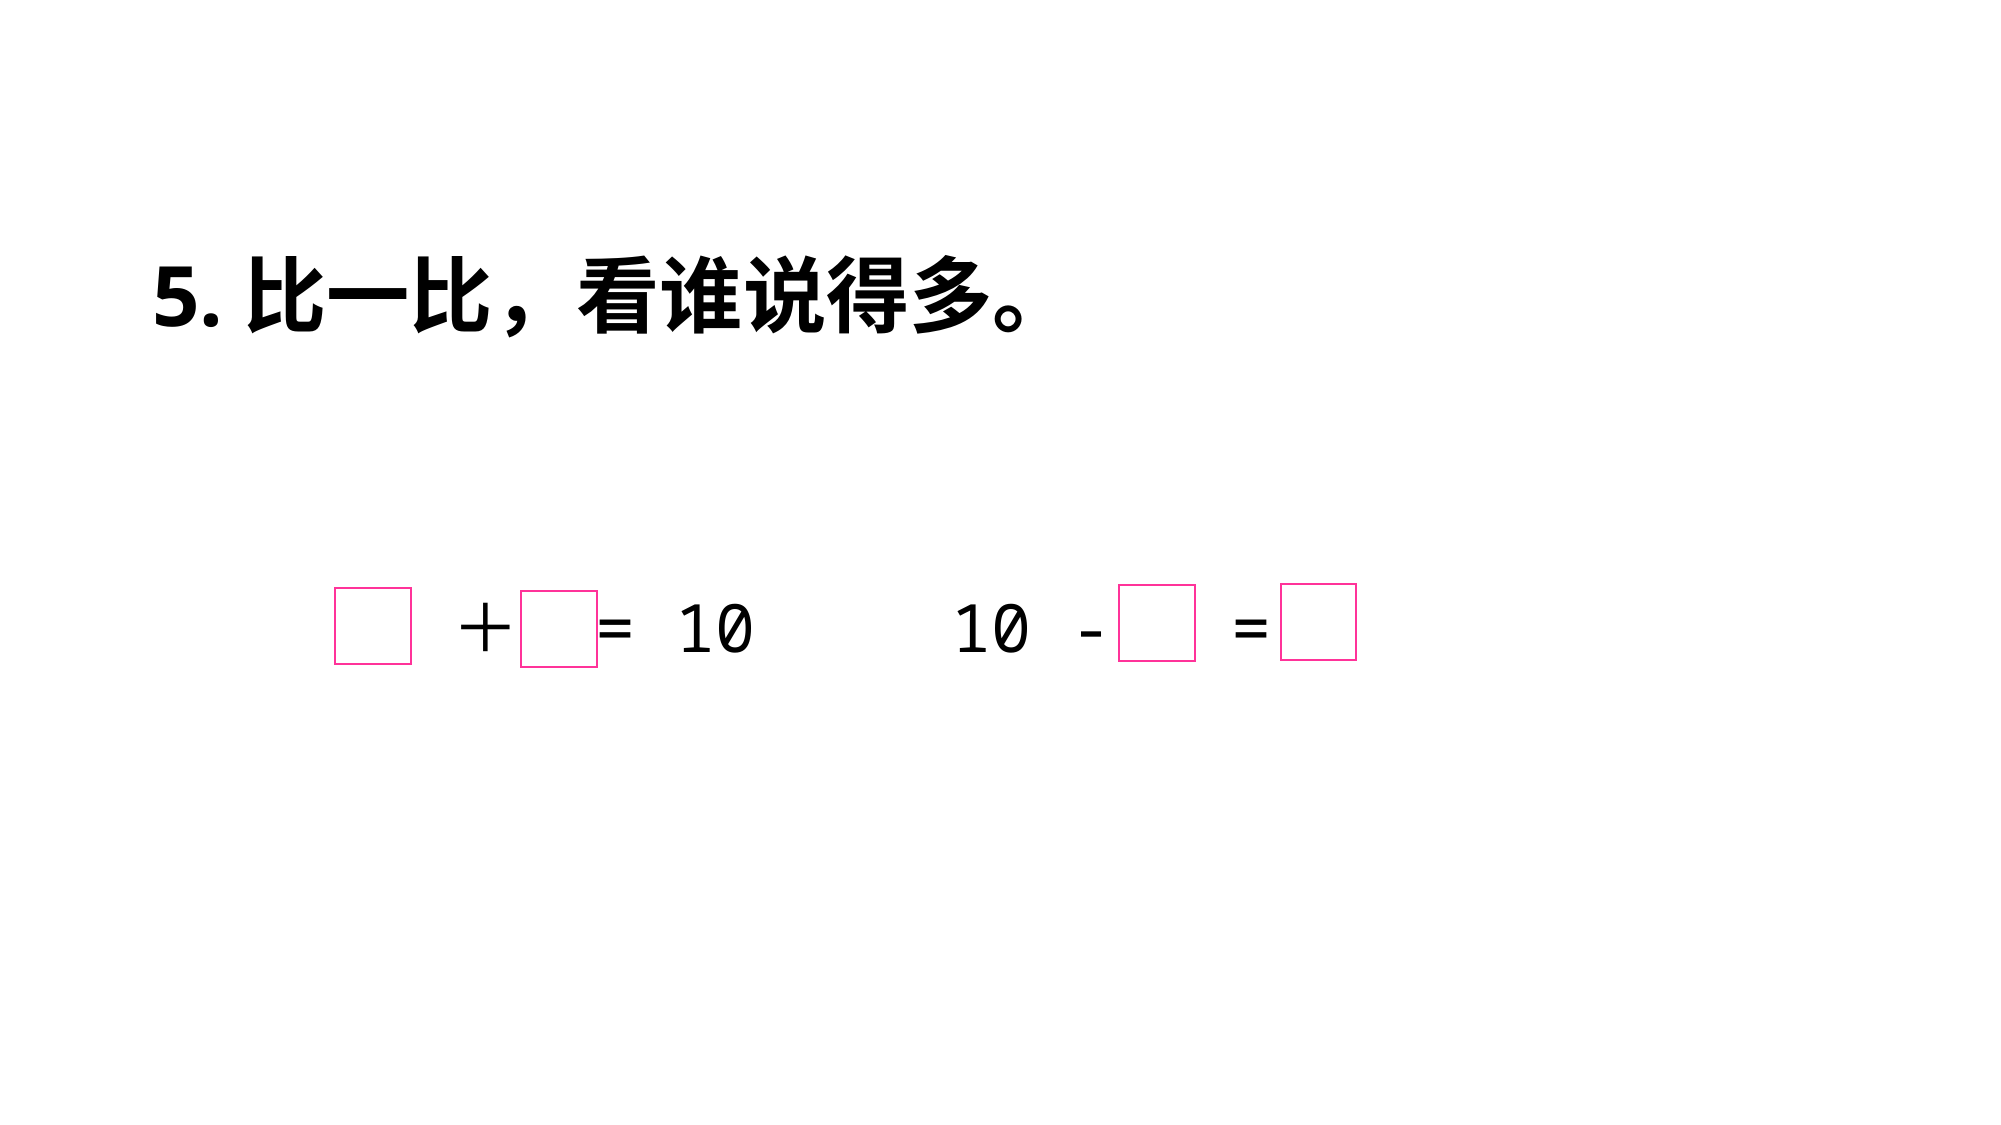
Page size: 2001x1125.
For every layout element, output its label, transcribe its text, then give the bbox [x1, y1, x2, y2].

text_box [521, 591, 598, 667]
text_box 5.比一比，看谁说得多。 [137, 235, 1471, 351]
text_box 10 - = [854, 578, 1369, 673]
text_box [1280, 584, 1357, 661]
text_box [334, 587, 411, 664]
text_box [1118, 584, 1195, 661]
text_box ＋ = 10 [348, 578, 829, 673]
